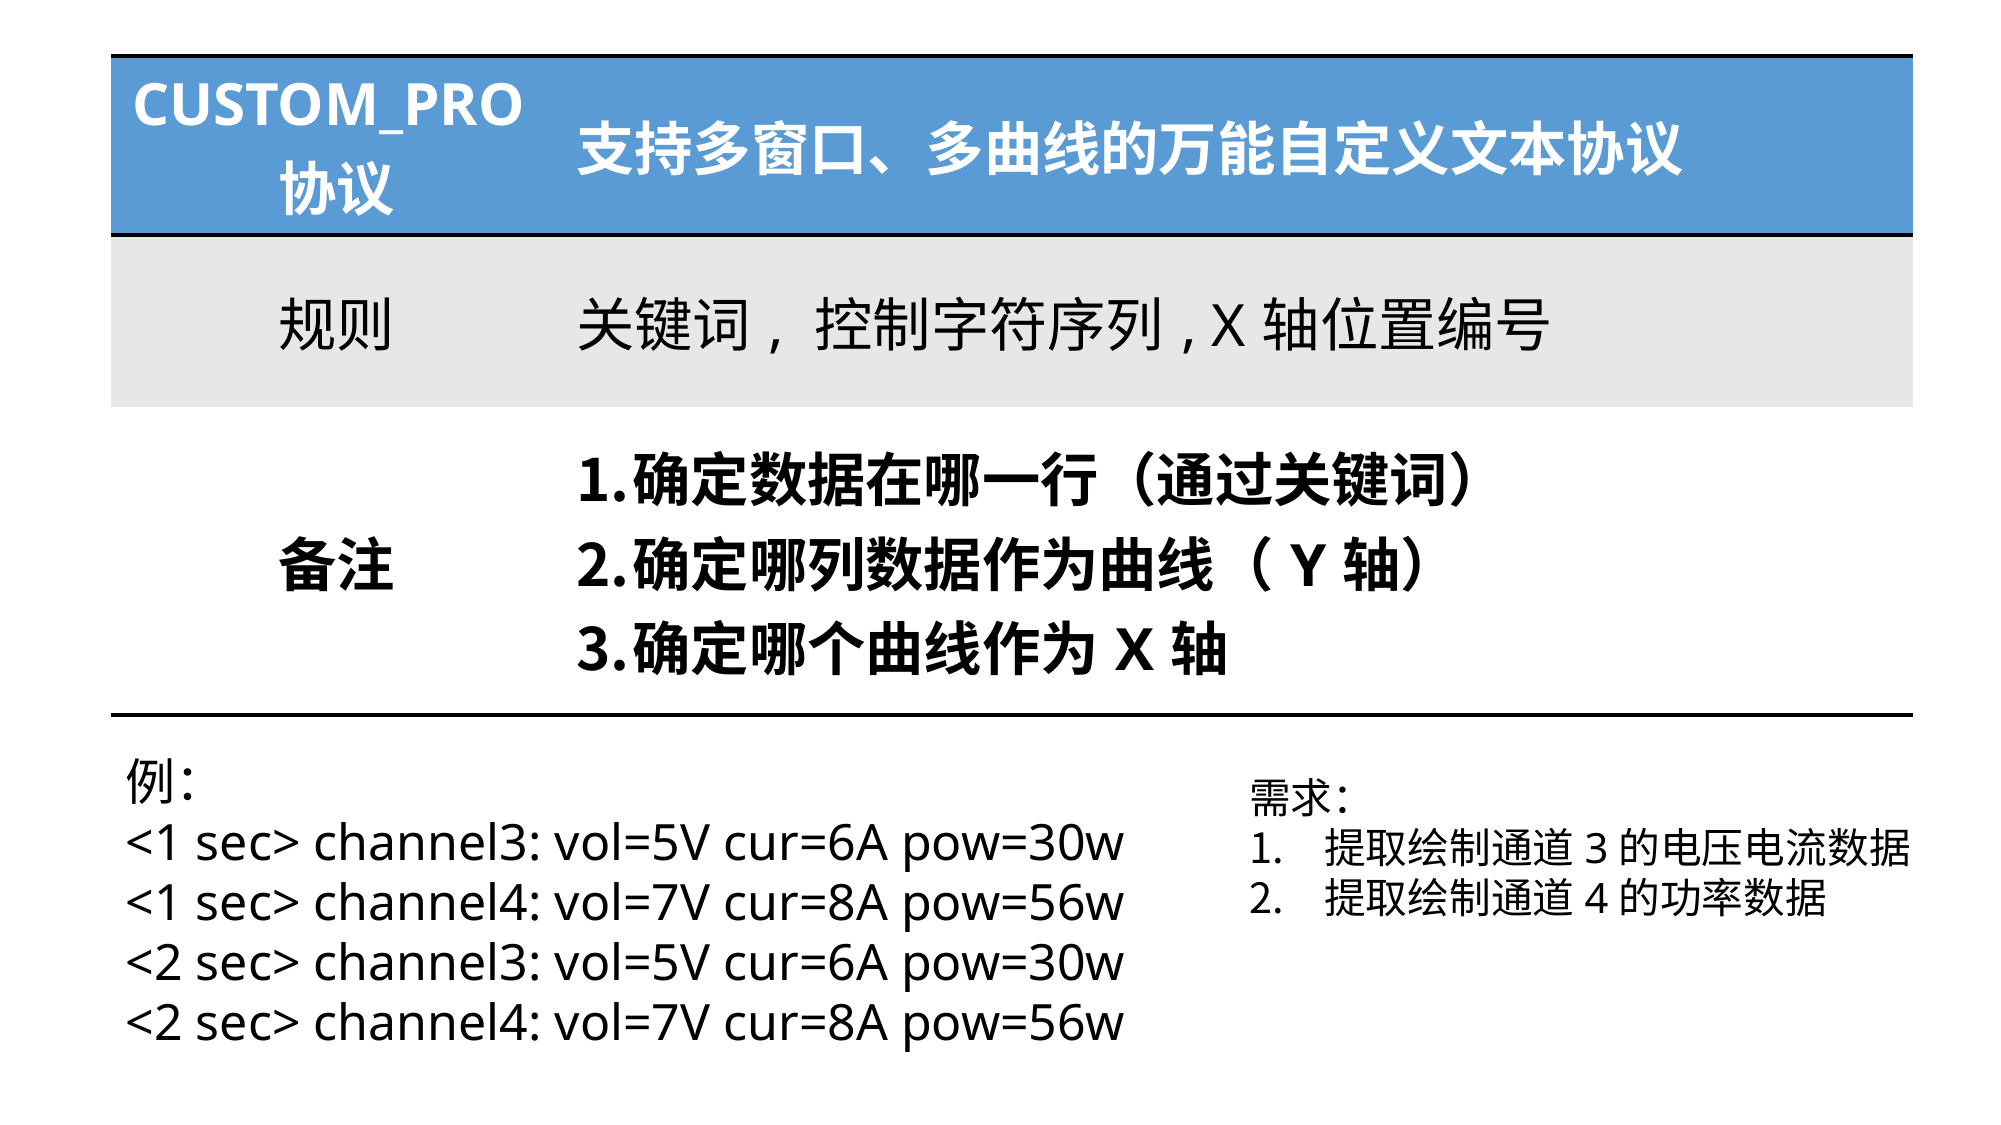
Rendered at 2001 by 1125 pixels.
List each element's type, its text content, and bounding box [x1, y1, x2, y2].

table_cell 确定数据在哪一行（通过关键词） 确定哪列数据作为曲线（Y轴） 确定哪个曲线作为X轴 [561, 407, 1913, 713]
text_box 例： <1 sec> channel3: vol=5V cur=6A pow=30w <1 sec> channel4: vol=7V cur=8A pow=56w <2 sec> channel3: vol=5V cur=6A pow=30w <2 sec> channel4: vol=7V cur=8A pow=56w [111, 742, 1673, 1058]
table_header CUSTOM_PRO协议 [111, 58, 561, 233]
text_box 需求： 提取绘制通道3的电压电流数据 提取绘制通道4的功率数据 [1234, 764, 1965, 930]
table_cell 关键词, 控制字符序列, X轴位置编号 [561, 237, 1913, 407]
table_header 支持多窗口、多曲线的万能自定义文本协议 [561, 58, 1913, 233]
table_cell 备注 [111, 407, 561, 713]
table_cell 规则 [111, 237, 561, 407]
